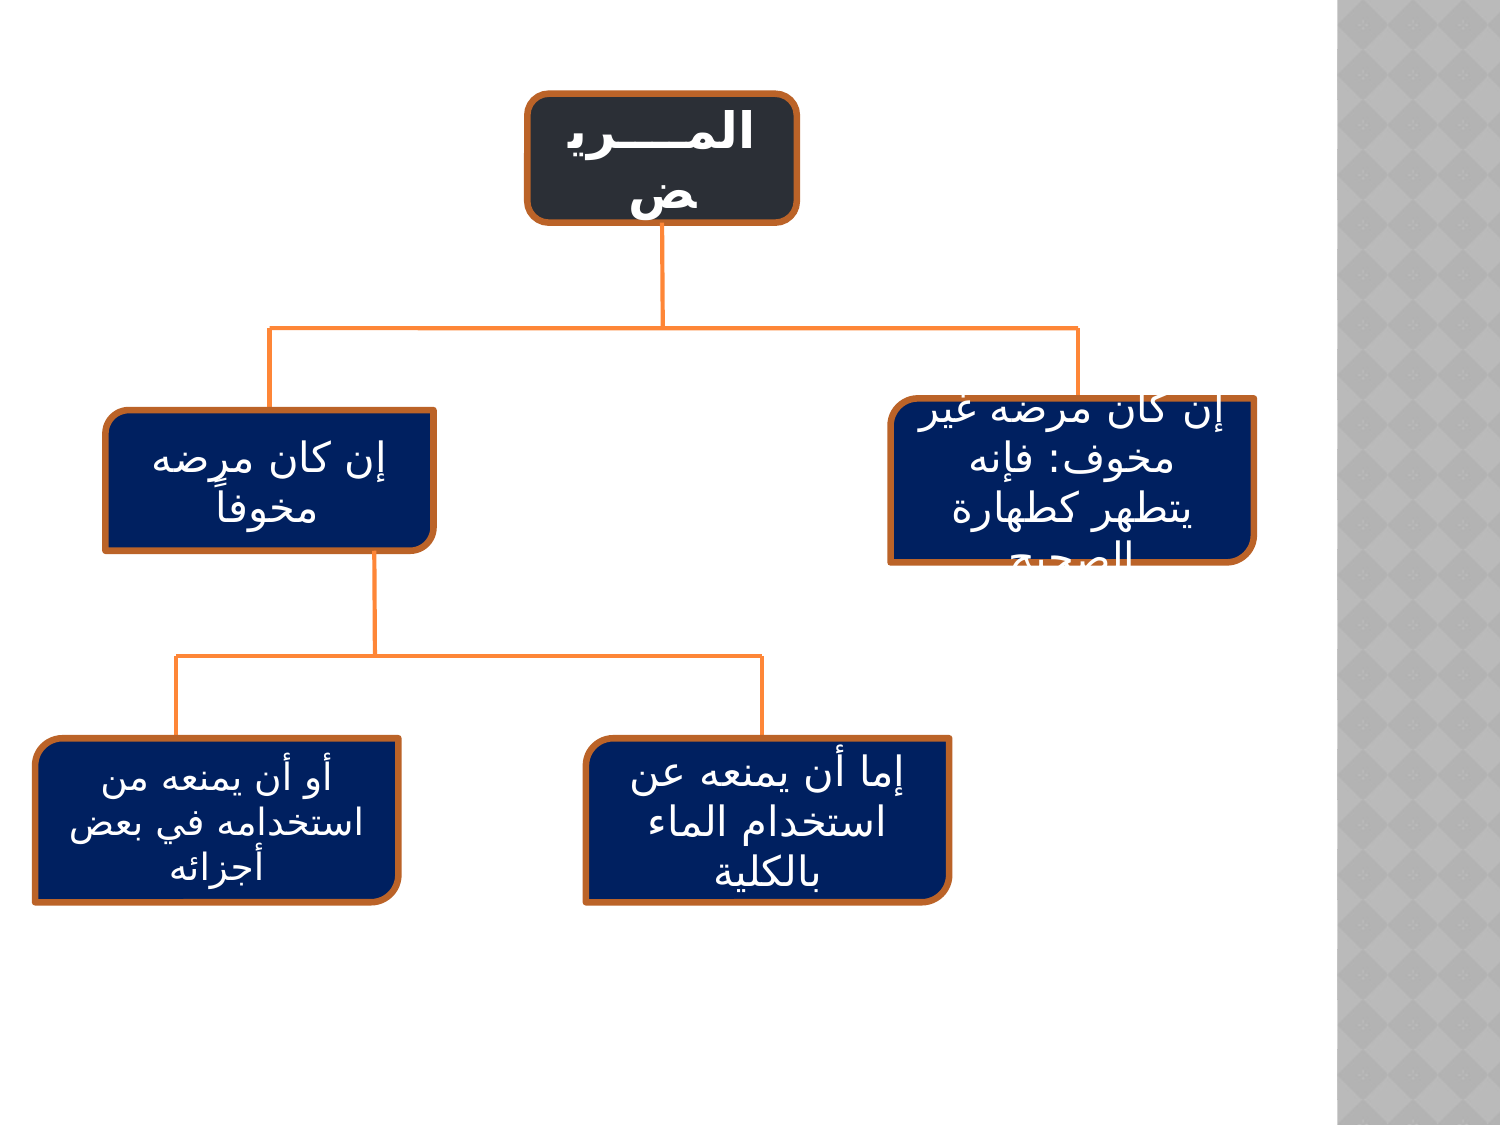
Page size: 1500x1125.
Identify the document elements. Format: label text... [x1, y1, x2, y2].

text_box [175, 550, 763, 739]
text_box إن كان مرضه غير مخوف: فإنه يتطهر كطهارة الصحيح [887, 395, 1258, 566]
text_box إما أن يمنعه عن استخدام الماء بالكلية [582, 734, 953, 906]
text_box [269, 222, 1079, 411]
text_box المــــريض [523, 90, 801, 220]
text_box إن كان مرضه مخوفاً [102, 406, 437, 555]
text_box أو أن يمنعه من استخدامه في بعض أجزائه [31, 734, 402, 906]
